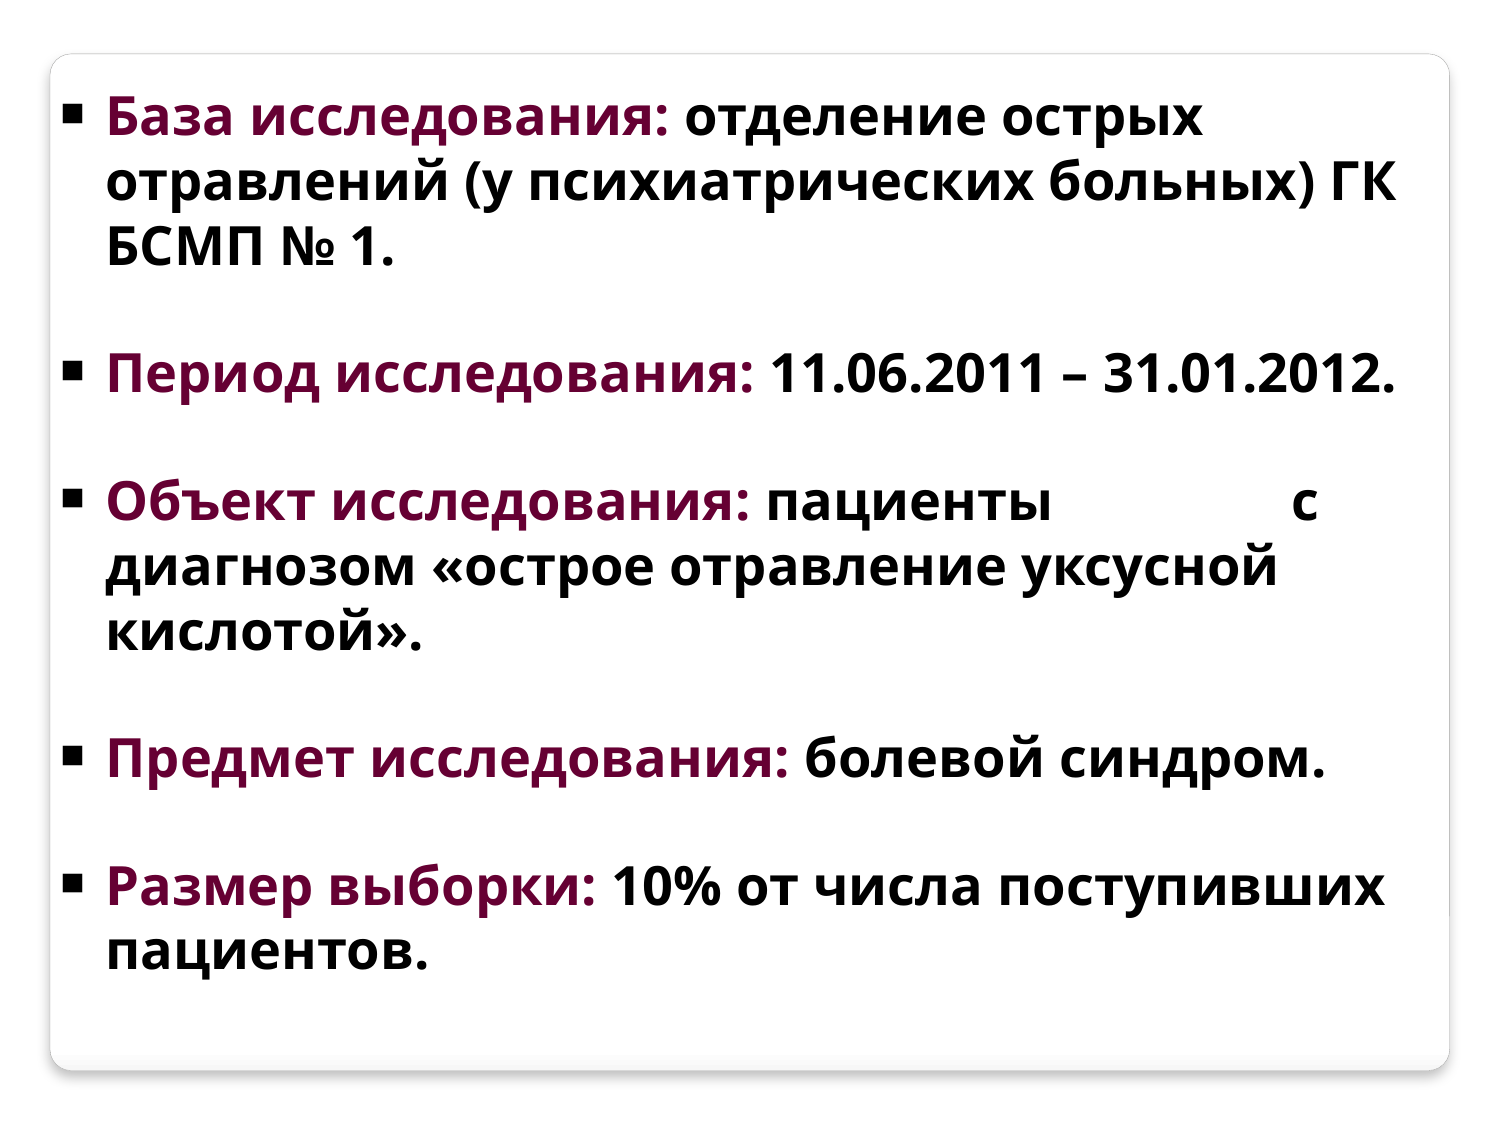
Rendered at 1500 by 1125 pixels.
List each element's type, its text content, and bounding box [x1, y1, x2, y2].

picture [61, 102, 85, 126]
picture [61, 872, 85, 895]
text_box База исследования: отделение острых отравлений (у психиатрических больных) ГК БСМП № 1. Период исследования: 11.06.2011 – 31.01.2012. Объект исследования: пациенты с диагнозом «острое отравление уксусной кислотой». Предмет исследования: болевой синдром. Размер выборки: 10% от числа поступивших пациентов. [31, 66, 1479, 1012]
picture [61, 487, 85, 510]
picture [61, 744, 85, 768]
picture [61, 359, 85, 383]
